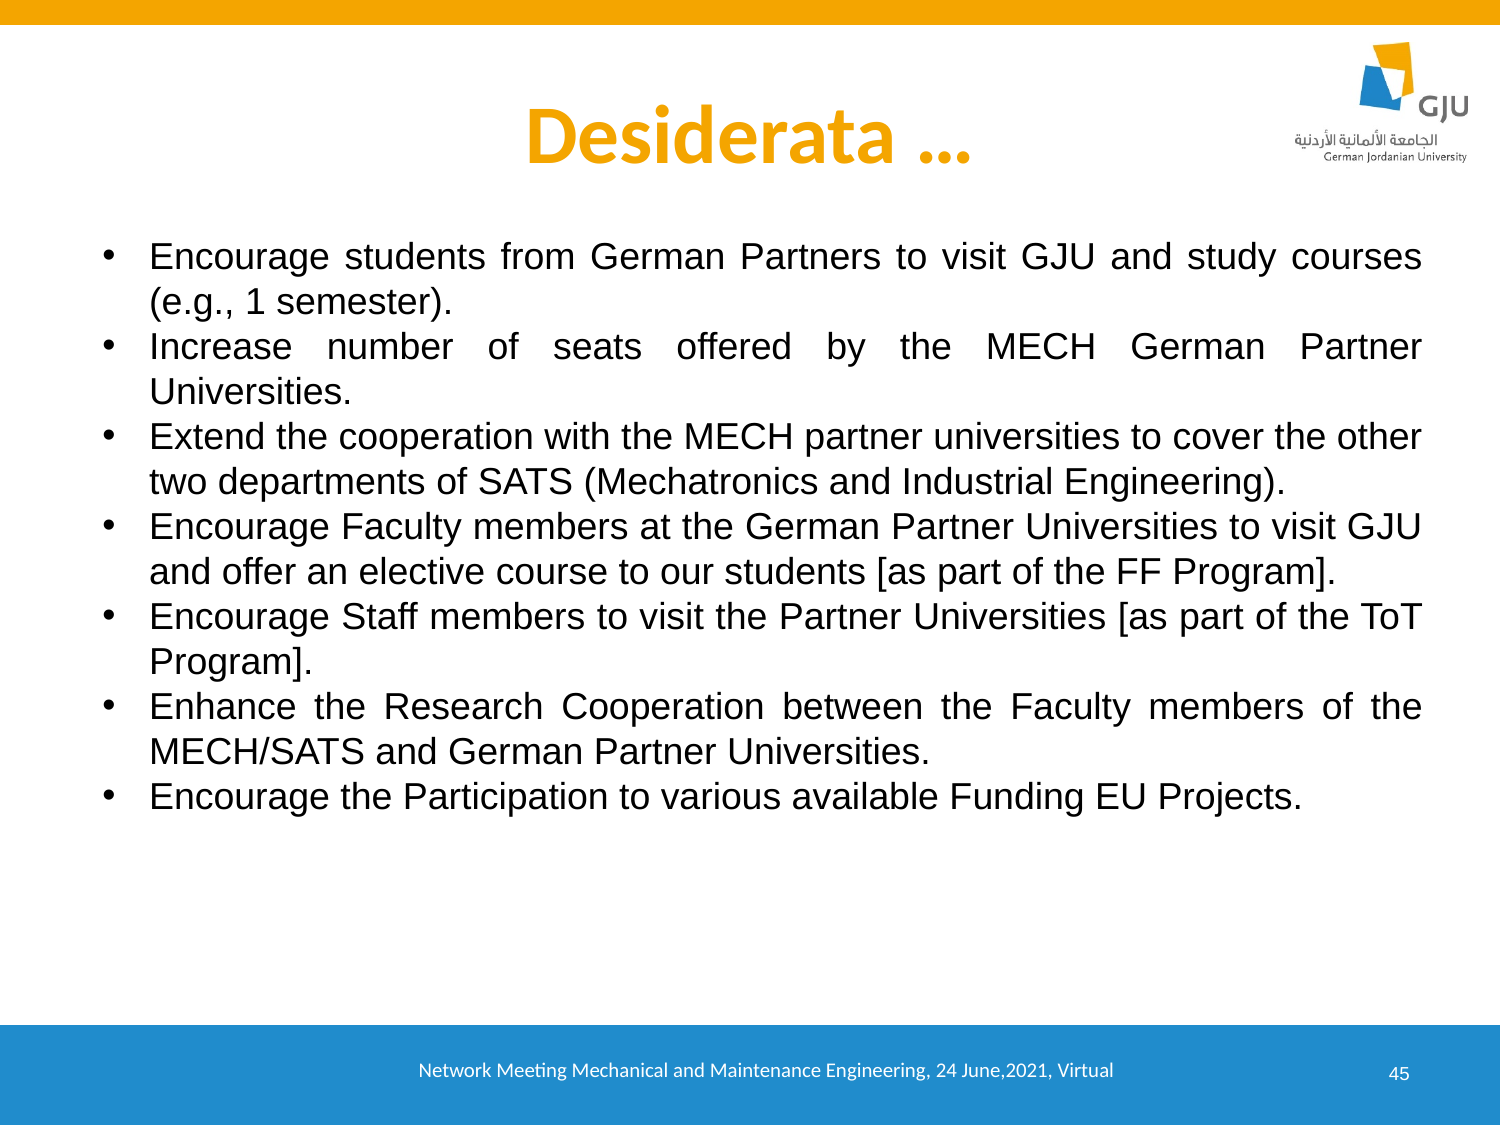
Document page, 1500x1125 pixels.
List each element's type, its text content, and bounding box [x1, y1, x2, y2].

text_box Desiderata … [74, 45, 1425, 233]
footer Network Meeting Mechanical and Maintenance Engineering, 24 June,2021, Virtual [320, 1051, 1213, 1112]
picture [1295, 42, 1468, 163]
slide_number 45 [1258, 1042, 1425, 1103]
text_box Encourage students from German Partners to visit GJU and study courses (e.g., 1 semester). Increase number of seats offered by the MECH German Partner Universities. Extend the cooperation with the MECH partner universities to cover the other two departments of SATS (Mechatronics and Industrial Engineering). Encourage Faculty members at the German Partner Universities to visit GJU and offer an elective course to our students [as part of the FF Program]. Encourage Staff members to visit the Partner Universities [as part of the ToT Program]. Enhance the Research Cooperation between the Faculty members of the MECH/SATS and German Partner Universities. Encourage the Participation to various available Funding EU Projects. [87, 224, 1438, 825]
picture [0, 0, 1500, 25]
